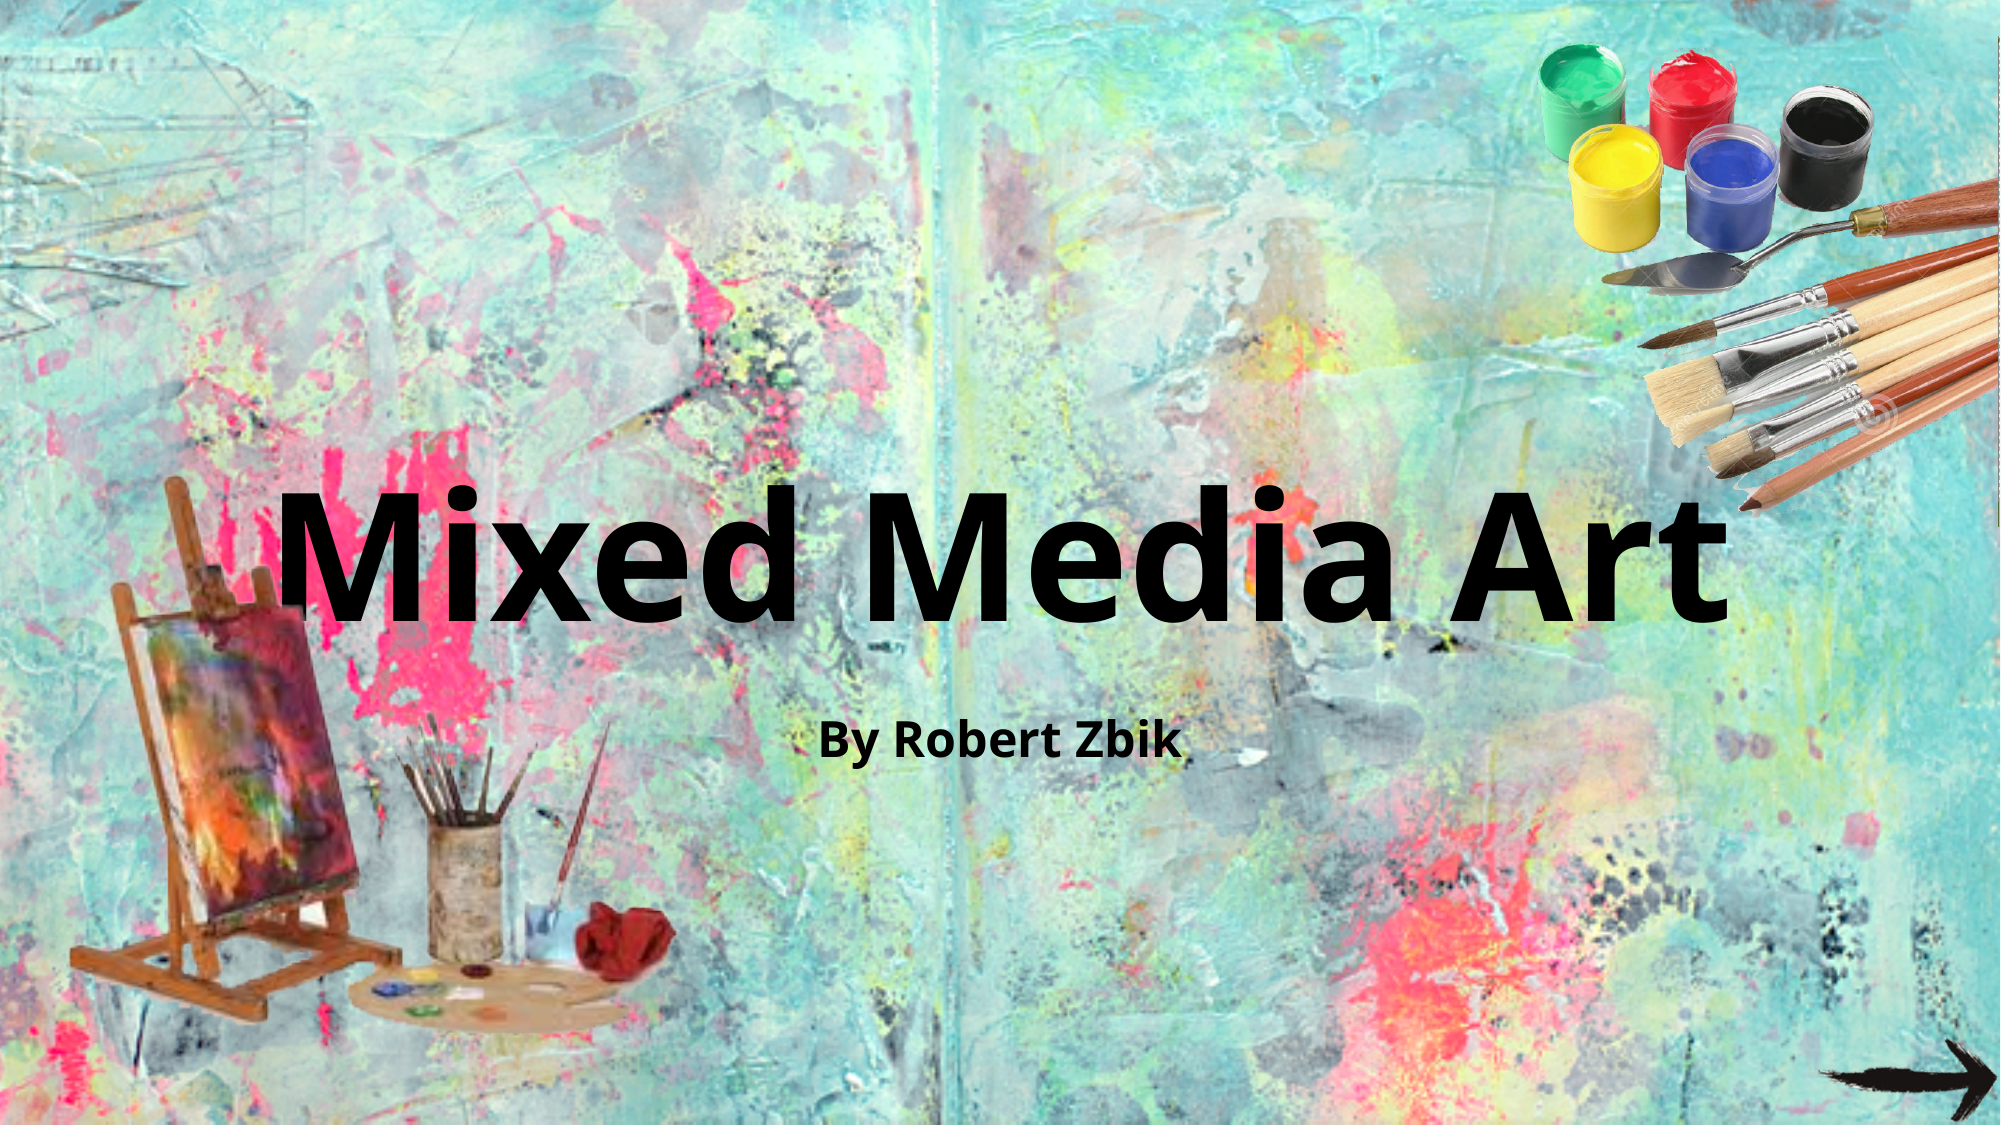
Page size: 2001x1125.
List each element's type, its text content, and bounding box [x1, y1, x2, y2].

subtitle By Robert Zbik [709, 626, 1750, 898]
title Mixed Media Art [249, 275, 1750, 626]
picture [0, 0, 2001, 1125]
